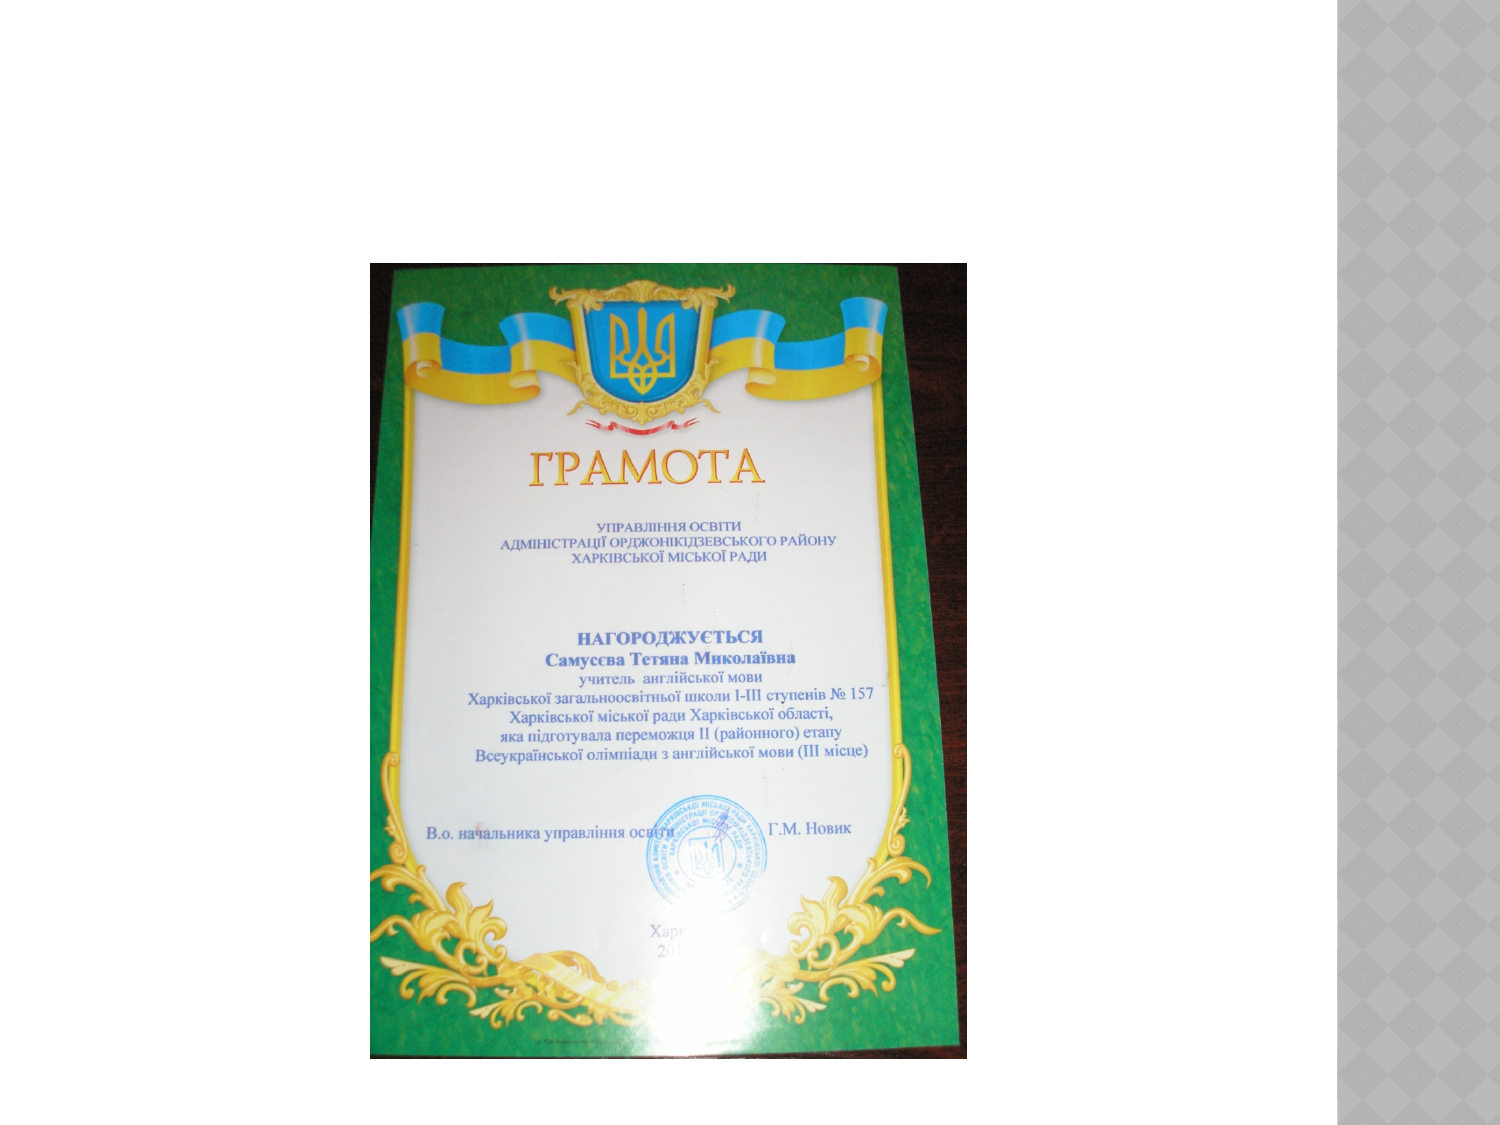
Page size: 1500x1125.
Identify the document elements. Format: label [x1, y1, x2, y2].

list [370, 263, 968, 1060]
